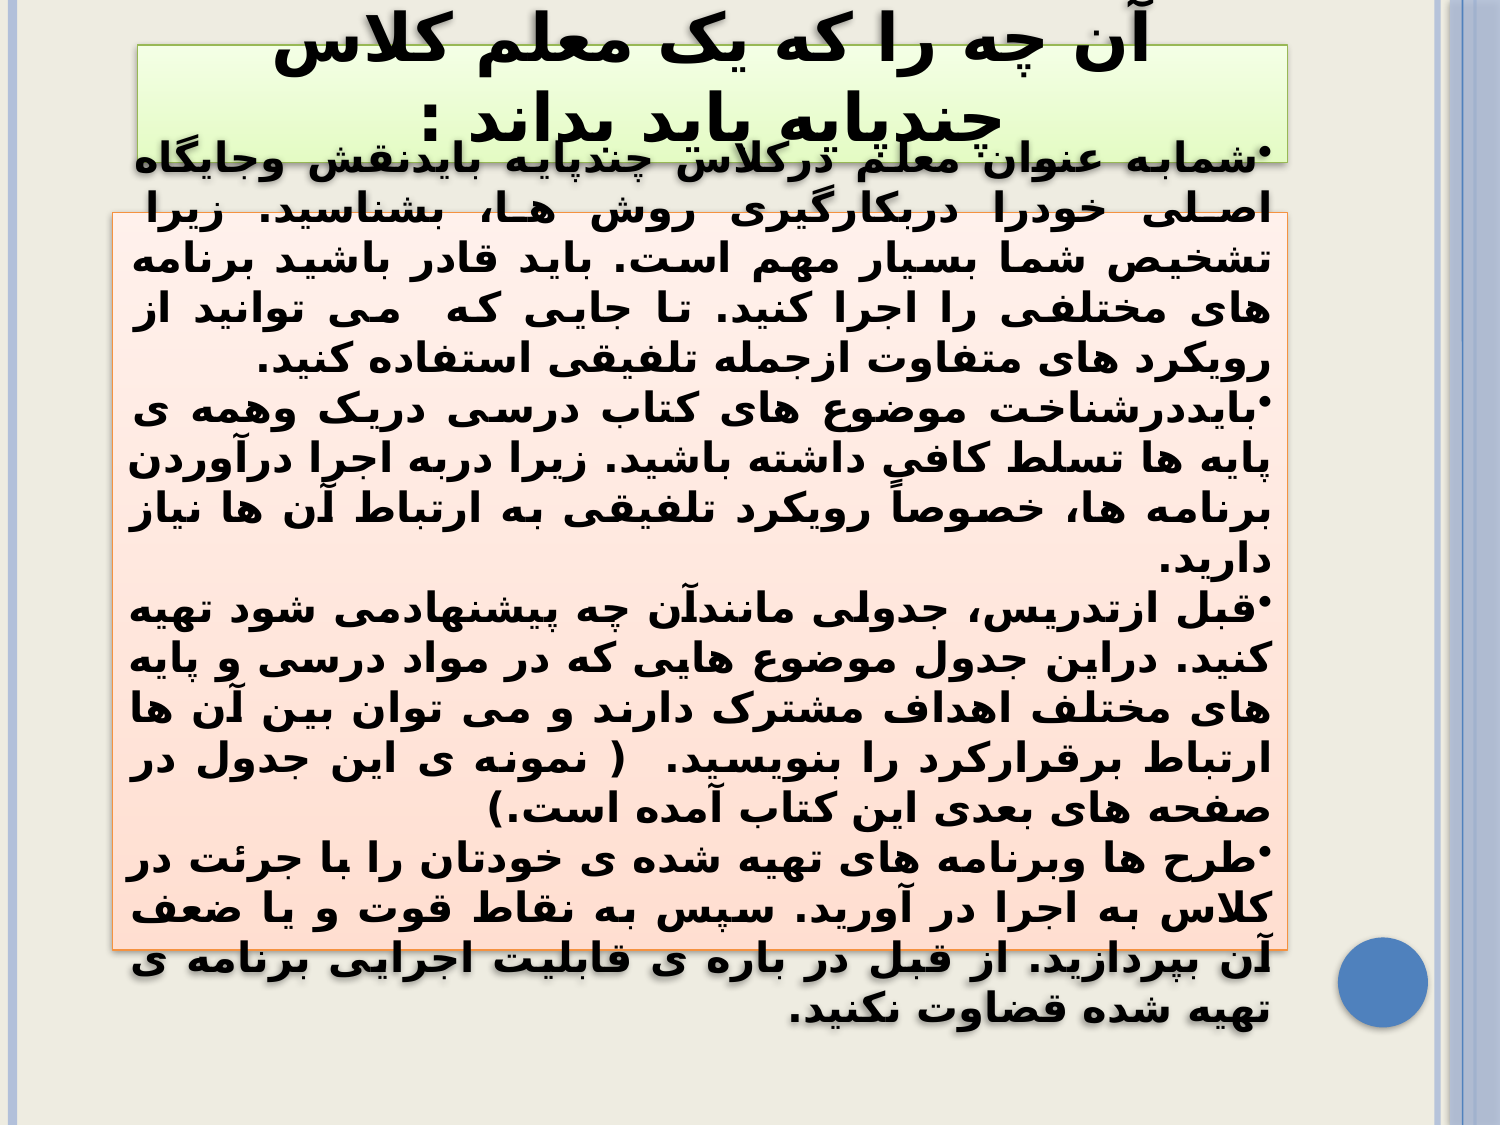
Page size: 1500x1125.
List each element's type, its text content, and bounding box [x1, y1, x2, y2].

text_box شمابه عنوان معلم درکلاس چندپایه بایدنقش وجایگاه اصلی خودرا دربکارگیری روش ها، بشناسید. زیرا تشخیص شما بسیار مهم است. باید قادر باشید برنامه های مختلفی را اجرا کنید. تا جایی که می توانید از رویکرد های متفاوت ازجمله تلفیقی استفاده کنید. بایددرشناخت موضوع های کتاب درسی دریک وهمه ی پایه ها تسلط کافی داشته باشید. زیرا دربه اجرا درآوردن برنامه ها، خصوصاً رویکرد تلفیقی به ارتباط آن ها نیاز دارید. قبل ازتدریس، جدولی مانندآن چه پیشنهادمی شود تهیه کنید. دراین جدول موضوع هایی که در مواد درسی و پایه های مختلف اهداف مشترک دارند و می توان بین آن ها ارتباط برقرارکرد را بنویسید. ( نمونه ی این جدول در صفحه های بعدی این کتاب آمده است.) طرح ها وبرنامه های تهیه شده ی خودتان را با جرئت در کلاس به اجرا در آورید. سپس به نقاط قوت و یا ضعف آن بپردازید. از قبل در باره ی قابلیت اجرایی برنامه ی تهیه شده قضاوت نکنید. [112, 212, 1288, 951]
title آن چه را که یک معلم کلاس چندپایه باید بداند : [137, 44, 1288, 163]
